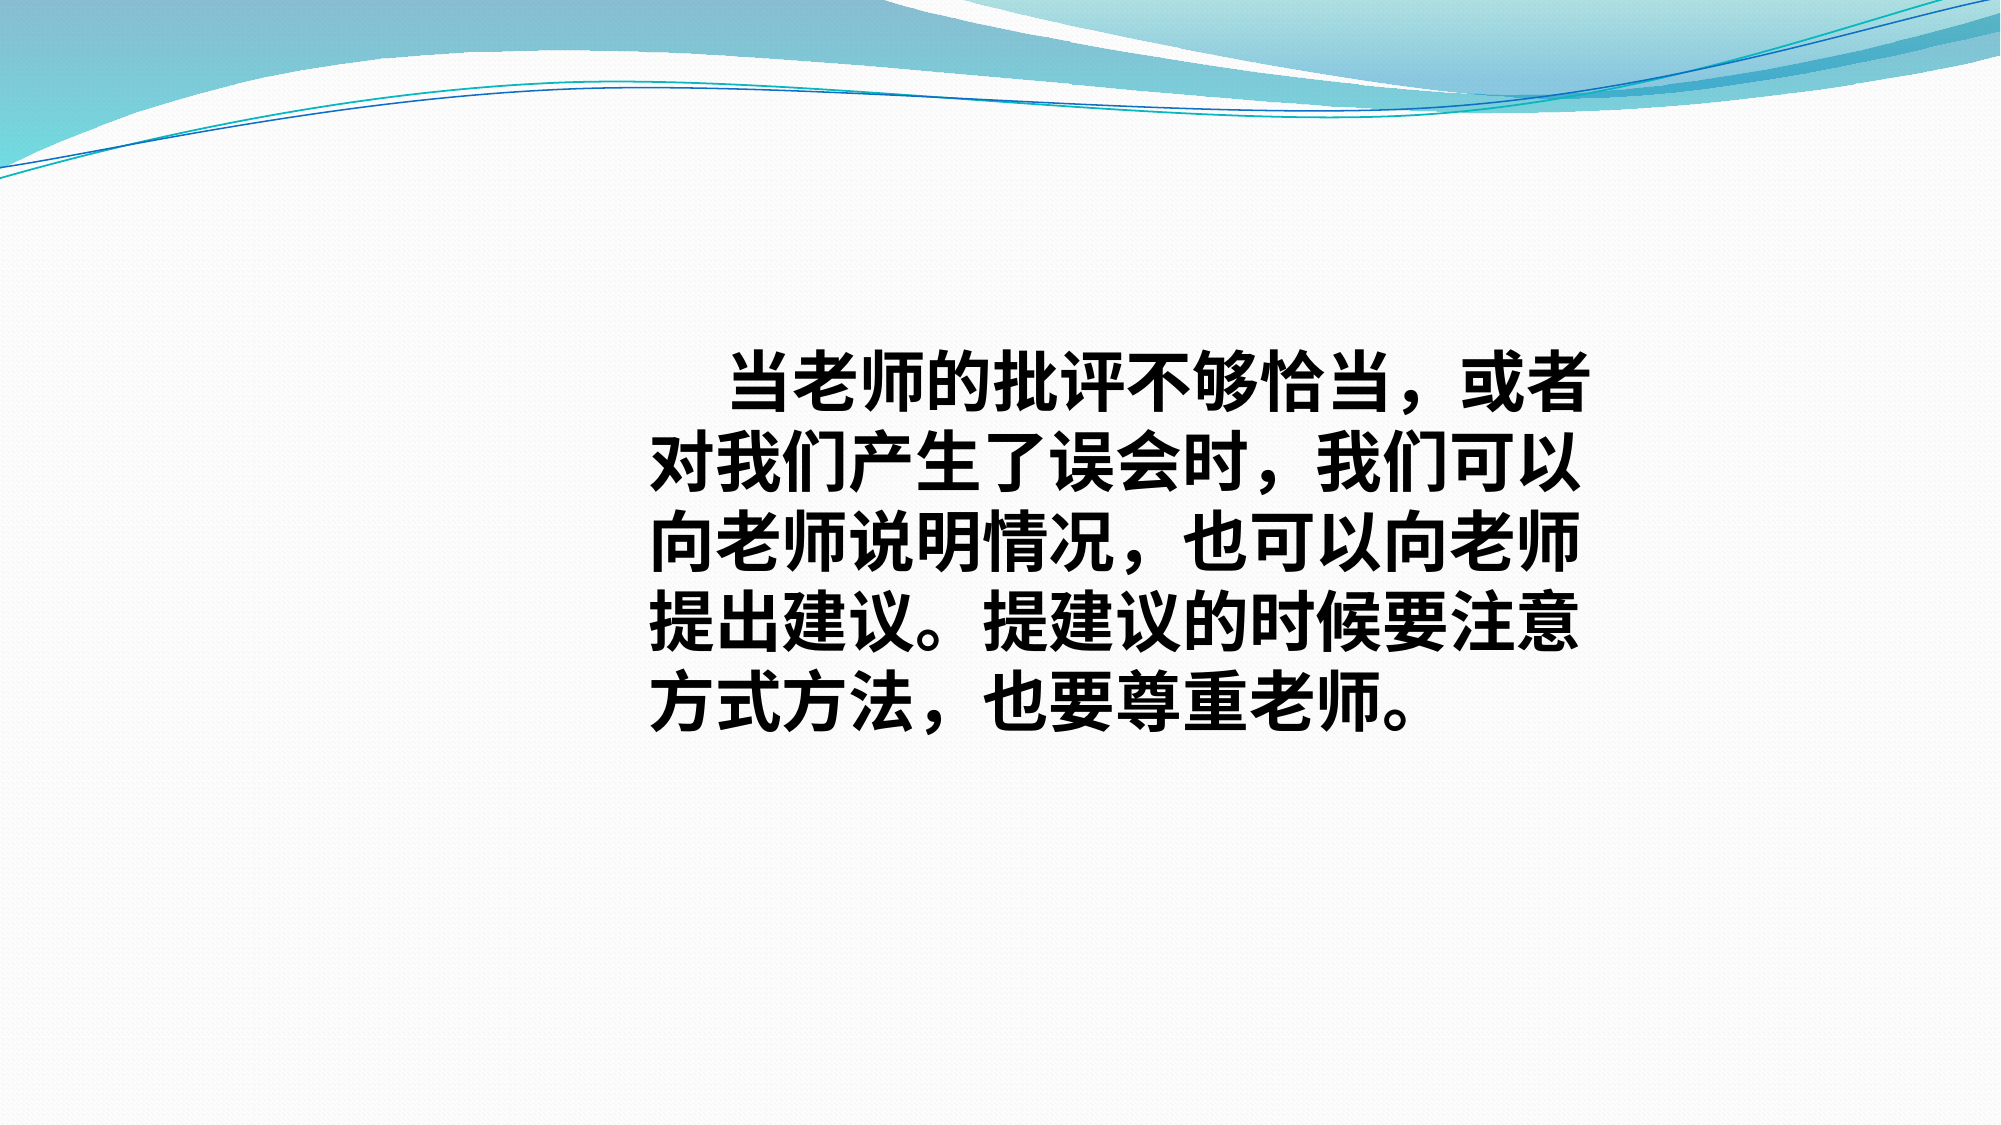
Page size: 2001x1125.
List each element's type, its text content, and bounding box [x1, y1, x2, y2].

text_box 当老师的批评不够恰当，或者对我们产生了误会时，我们可以向老师说明情况，也可以向老师提出建议。提建议的时候要注意方式方法，也要尊重老师。 [633, 332, 1626, 747]
